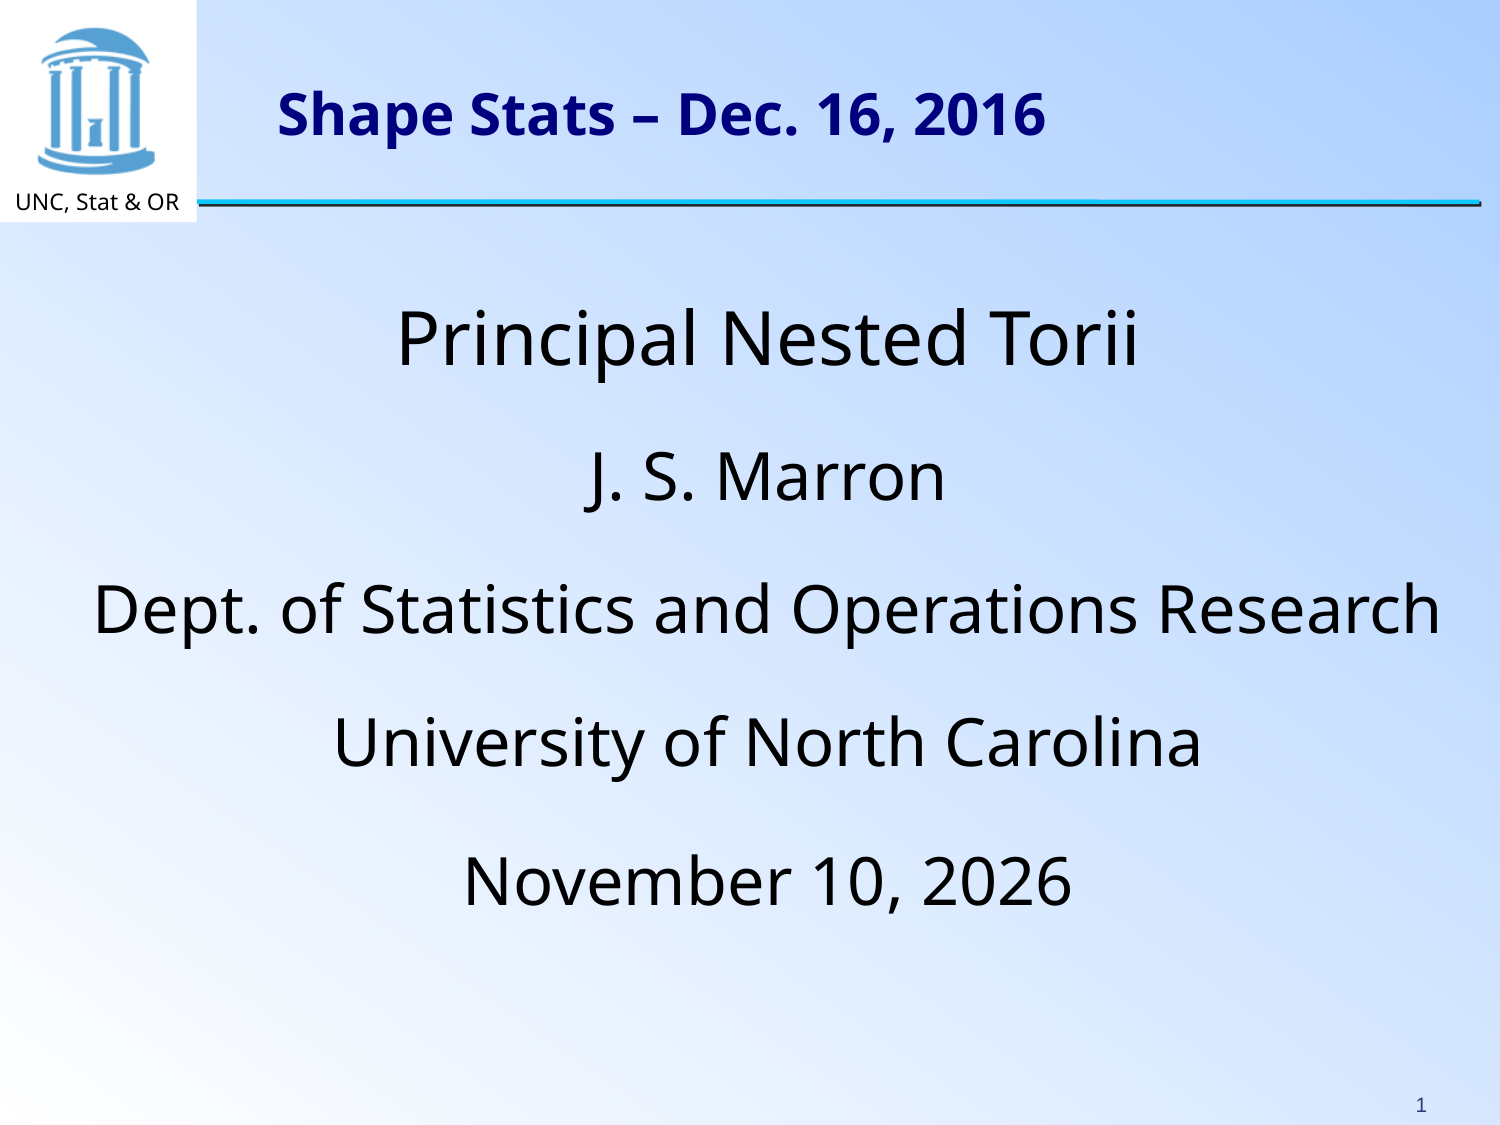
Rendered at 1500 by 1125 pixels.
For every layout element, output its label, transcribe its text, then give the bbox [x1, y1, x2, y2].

picture [14, 7, 189, 189]
title Shape Stats – Dec. 16, 2016 [262, 75, 1488, 150]
list Principal Nested Torii J. S. Marron Dept. of Statistics and Operations Research University of North Carolina December 16, 2016 [62, 237, 1475, 1000]
